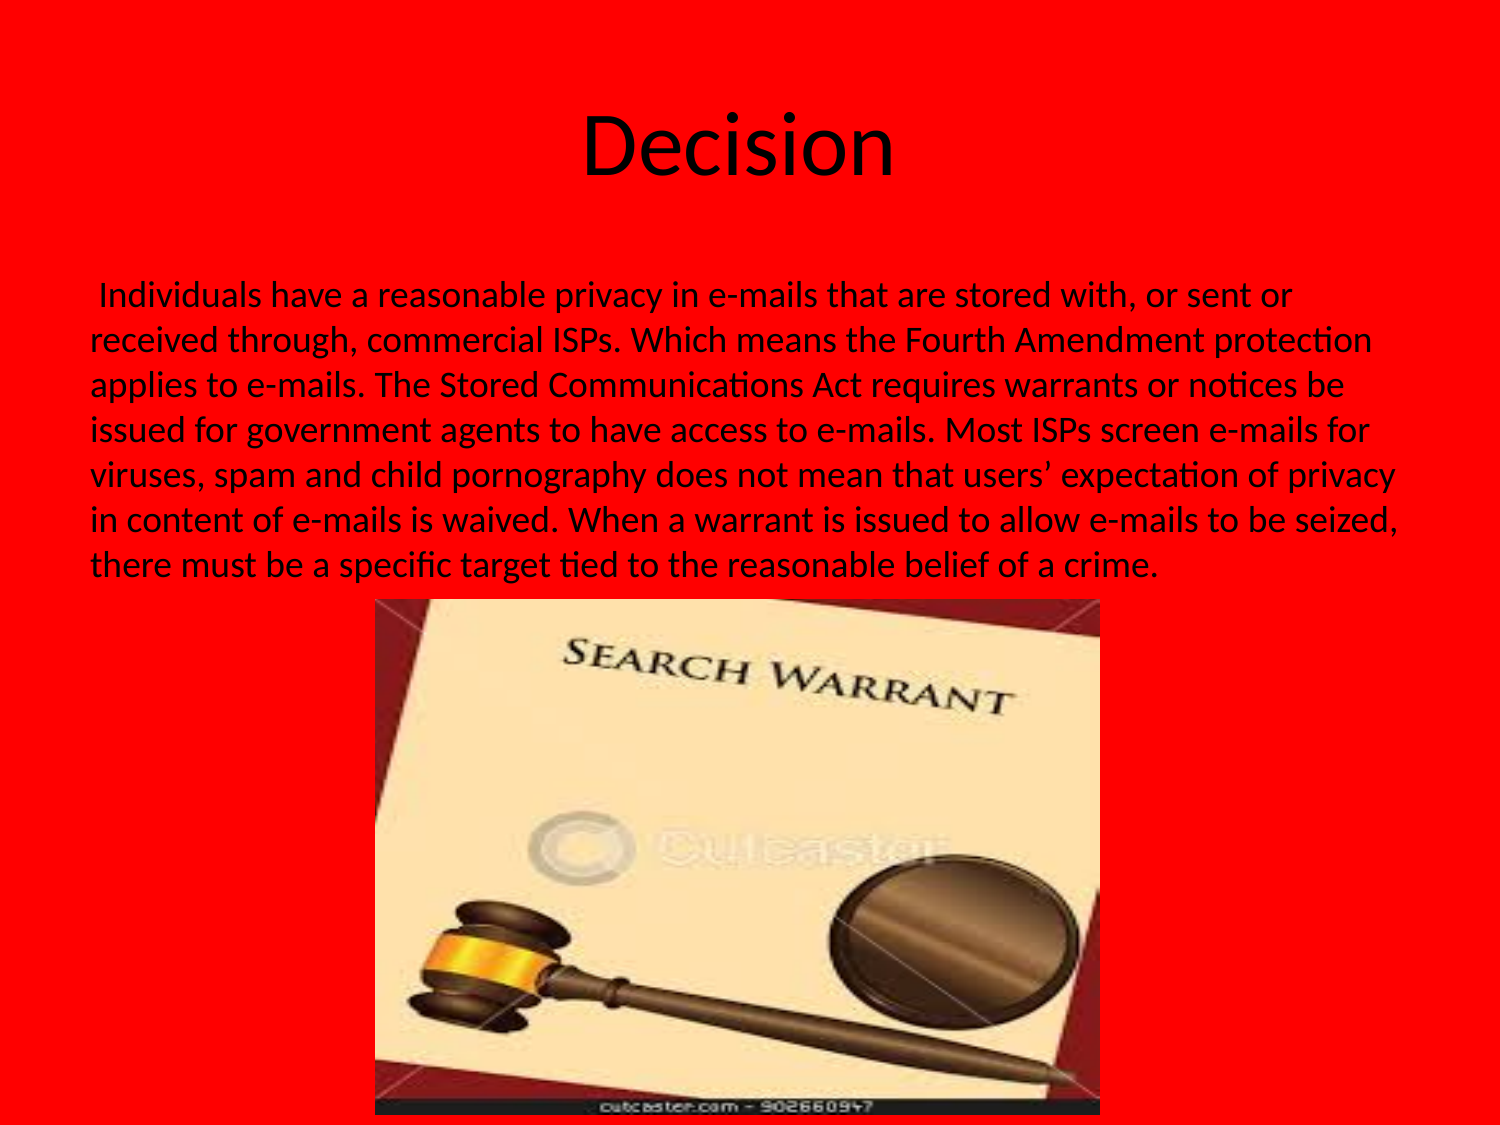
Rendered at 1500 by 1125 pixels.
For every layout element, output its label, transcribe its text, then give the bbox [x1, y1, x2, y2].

list Individuals have a reasonable privacy in e-mails that are stored with, or sent or received through, commercial ISPs. Which means the Fourth Amendment protection applies to e-mails. The Stored Communications Act requires warrants or notices be issued for government agents to have access to e-mails. Most ISPs screen e-mails for viruses, spam and child pornography does not mean that users’ expectation of privacy in content of e-mails is waived. When a warrant is issued to allow e-mails to be seized, there must be a specific target tied to the reasonable belief of a crime. [75, 262, 1425, 1005]
picture [374, 599, 1101, 1115]
title Decision [75, 45, 1425, 233]
